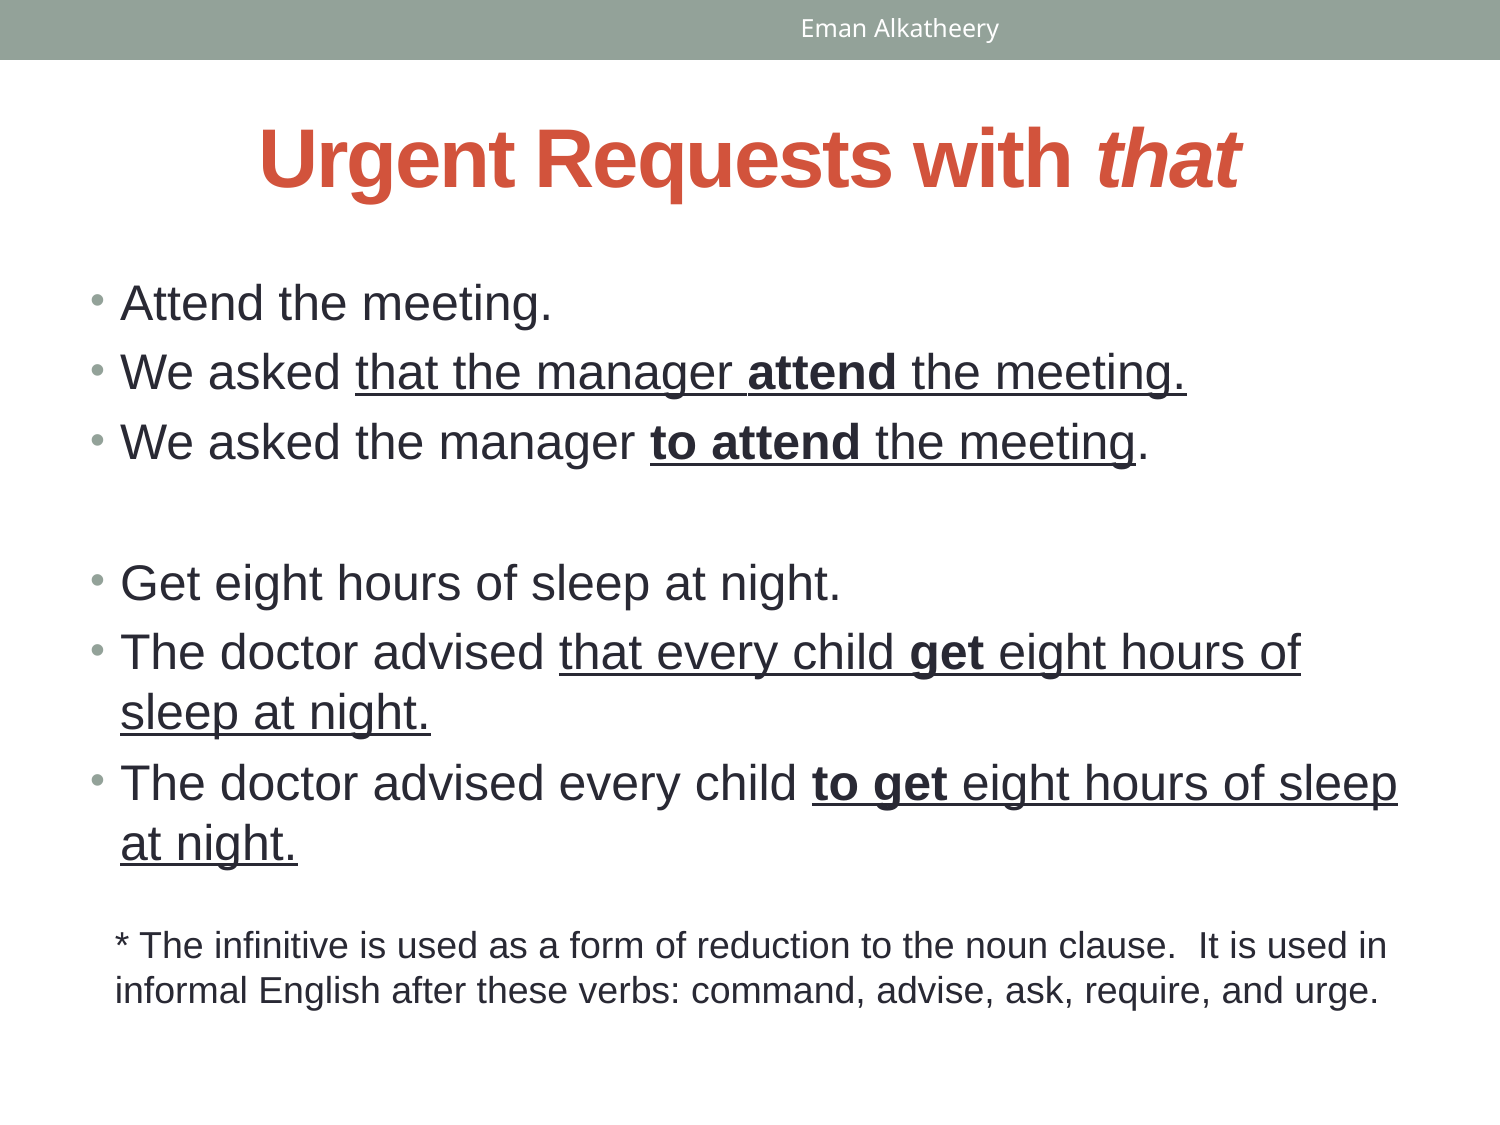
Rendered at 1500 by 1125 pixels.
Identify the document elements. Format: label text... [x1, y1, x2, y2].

list Attend the meeting. We asked that the manager attend the meeting. We asked the manager to attend the meeting. Get eight hours of sleep at night. The doctor advised that every child get eight hours of sleep at night. The doctor advised every child to get eight hours of sleep at night. [75, 262, 1425, 961]
footer Eman Alkatheery [562, 3, 1238, 57]
title Urgent Requests with that [75, 87, 1425, 220]
text_box * The infinitive is used as a form of reduction to the noun clause. It is used in informal English after these verbs: command, advise, ask, require, and urge. [100, 913, 1436, 1019]
